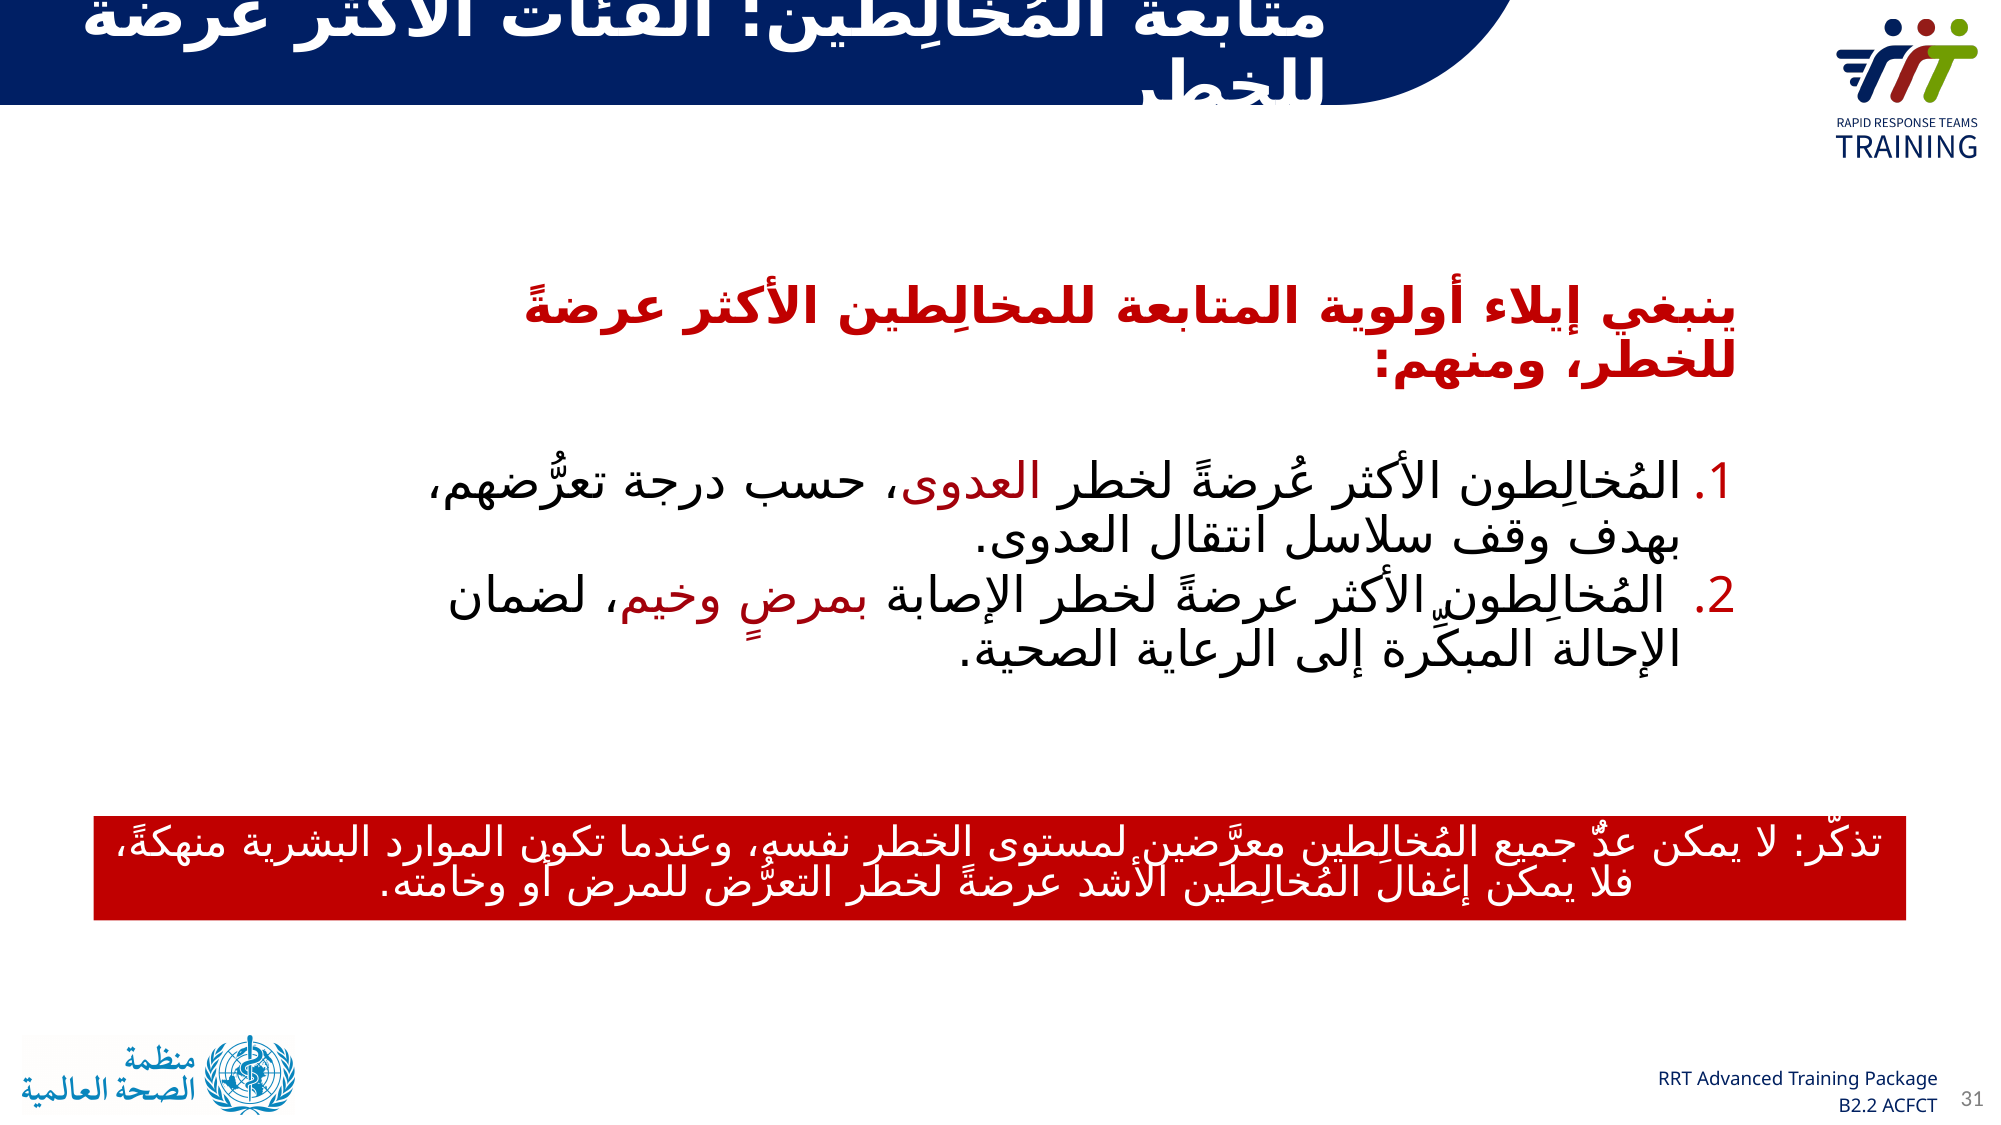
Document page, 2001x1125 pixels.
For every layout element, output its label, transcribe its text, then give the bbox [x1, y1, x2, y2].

list ينبغي إيلاء أولوية المتابعة للمخالِطين الأكثر عرضةً للخطر، ومنهم: المُخالِطون الأكثر عُرضةً لخطر العدوى، حسب درجة تعرُّضهم، بهدف وقف سلاسل انتقال العدوى. المُخالِطون الأكثر عرضةً لخطر الإصابة بمرضٍ وخيم، لضمان الإحالة المبكِّرة إلى الرعاية الصحية. [389, 280, 1740, 793]
text_box متابعة المُخالِطين: الفئات الأكثر عُرضة للخطر [31, 11, 1336, 91]
picture [1835, 19, 1978, 167]
picture [252, 1050, 258, 1059]
picture [0, 0, 1533, 105]
picture [22, 1035, 295, 1115]
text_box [93, 815, 1907, 921]
